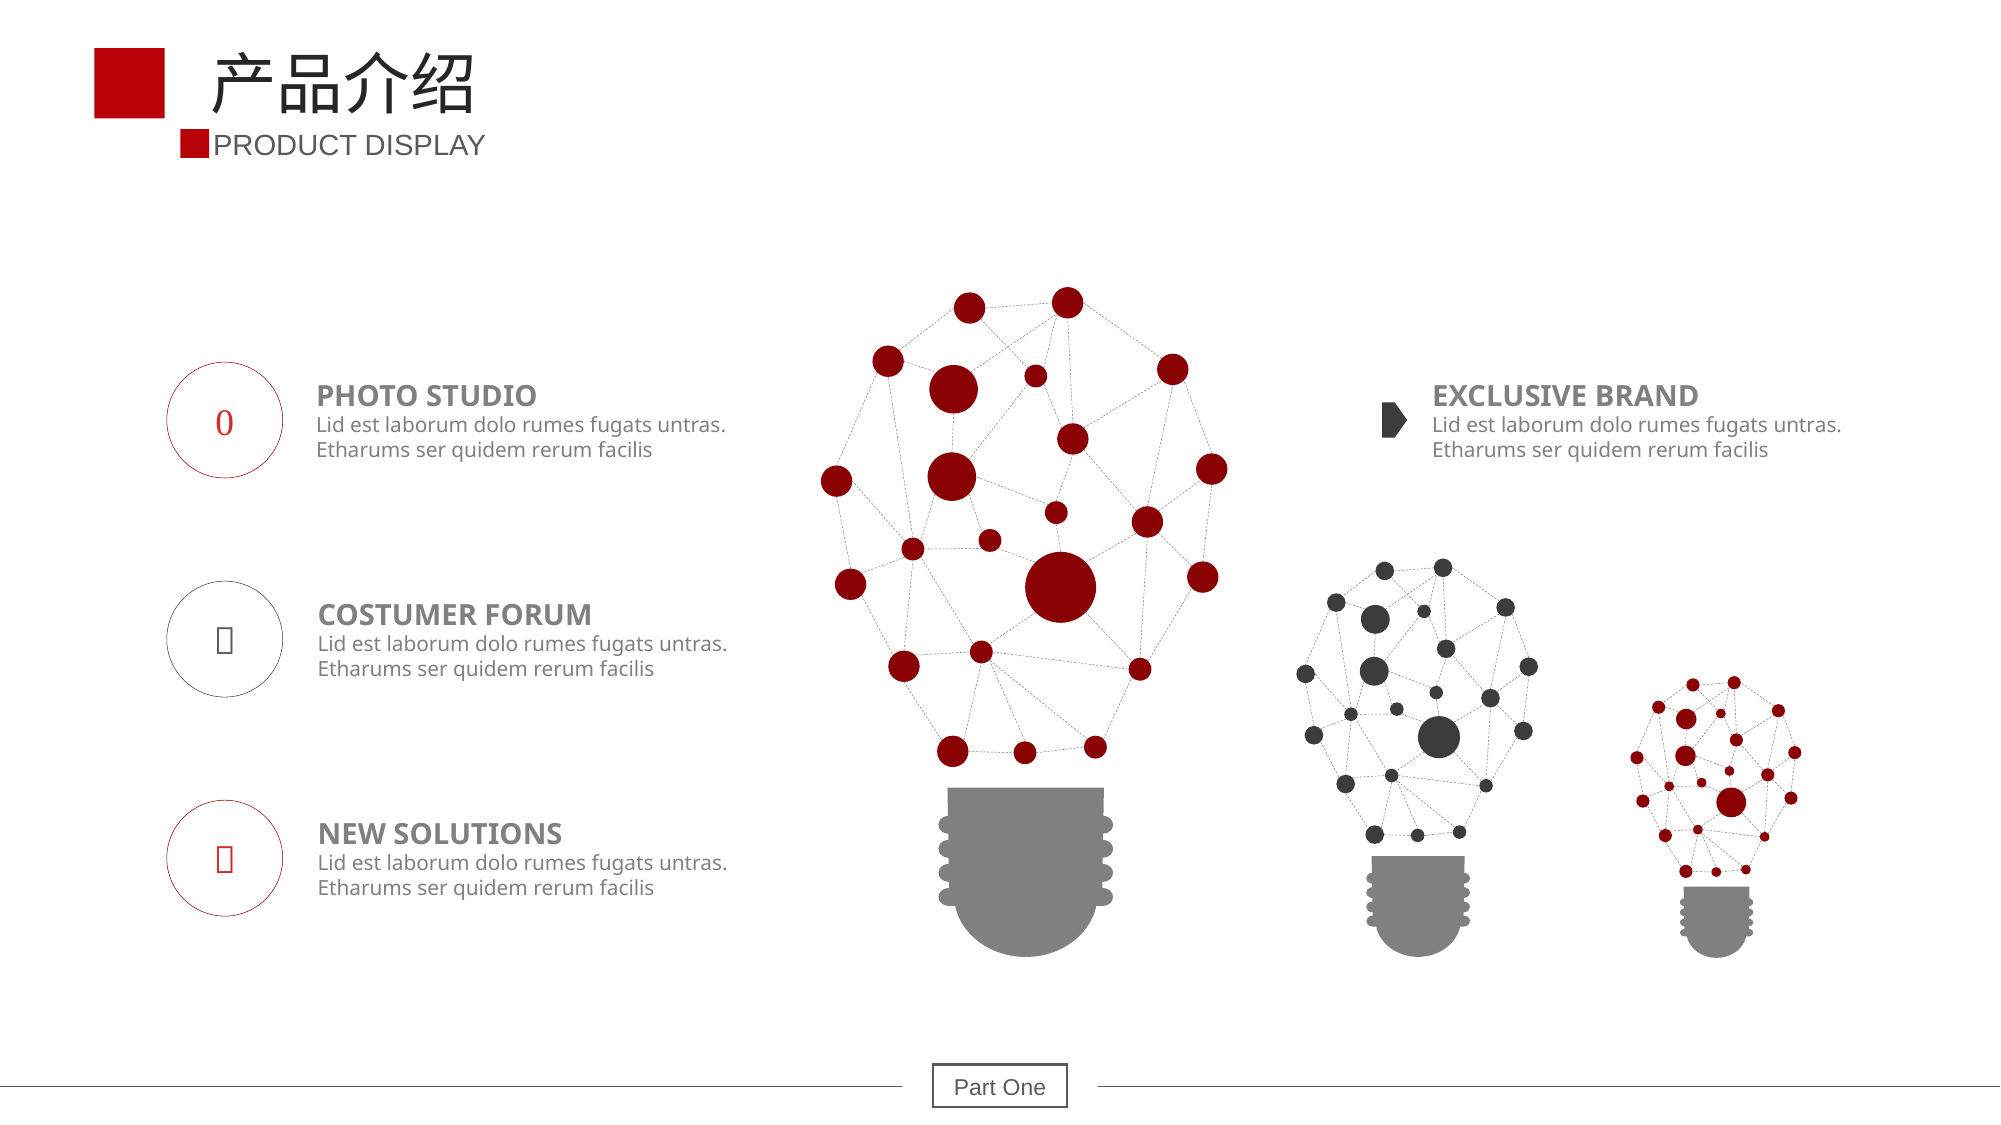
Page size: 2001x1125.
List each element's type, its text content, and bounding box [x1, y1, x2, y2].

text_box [1630, 676, 1802, 958]
text_box [93, 47, 166, 119]
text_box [1296, 558, 1539, 957]
text_box COSTUMER FORUM Lid est laborum dolo rumes fugats untras. Etharums ser quidem rerum facilis [303, 588, 808, 689]
text_box 产品介绍 [195, 34, 606, 129]
text_box  [165, 799, 284, 918]
text_box  [165, 580, 284, 699]
text_box EXCLUSIVE BRAND Lid est laborum dolo rumes fugats untras. Etharums ser quidem rerum facilis [1417, 369, 1875, 470]
text_box NEW SOLUTIONS Lid est laborum dolo rumes fugats untras. Etharums ser quidem rerum facilis [303, 807, 808, 908]
text_box [179, 128, 198, 159]
text_box [1381, 401, 1409, 439]
text_box PRODUCT DISPLAY [198, 118, 502, 169]
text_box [820, 287, 1228, 957]
text_box PHOTO STUDIO Lid est laborum dolo rumes fugats untras. Etharums ser quidem rerum facilis [301, 369, 806, 470]
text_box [0, 1064, 2000, 1108]
text_box  [165, 361, 284, 480]
